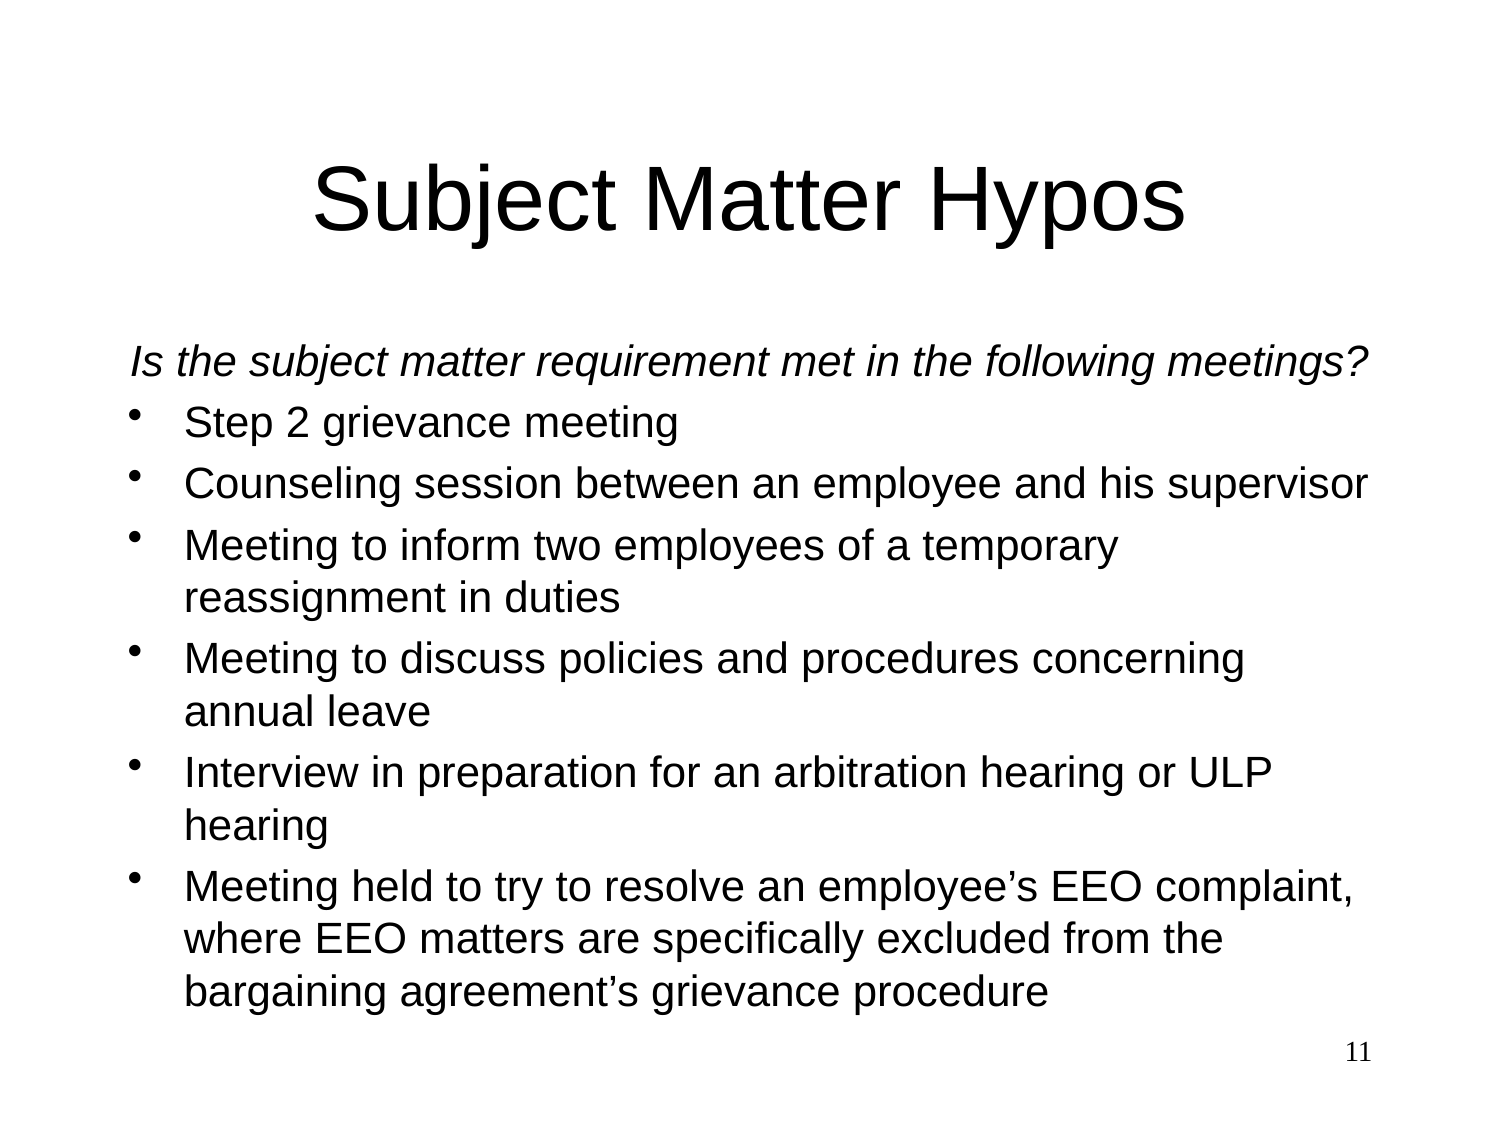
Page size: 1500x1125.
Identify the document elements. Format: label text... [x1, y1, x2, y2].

title Subject Matter Hypos [112, 99, 1388, 288]
slide_number 11 [1074, 1024, 1388, 1101]
list Is the subject matter requirement met in the following meetings? Step 2 grievance meeting Counseling session between an employee and his supervisor Meeting to inform two employees of a temporary reassignment in duties Meeting to discuss policies and procedures concerning annual leave Interview in preparation for an arbitration hearing or ULP hearing Meeting held to try to resolve an employee’s EEO complaint, where EEO matters are specifically excluded from the bargaining agreement’s grievance procedure [112, 324, 1388, 1001]
